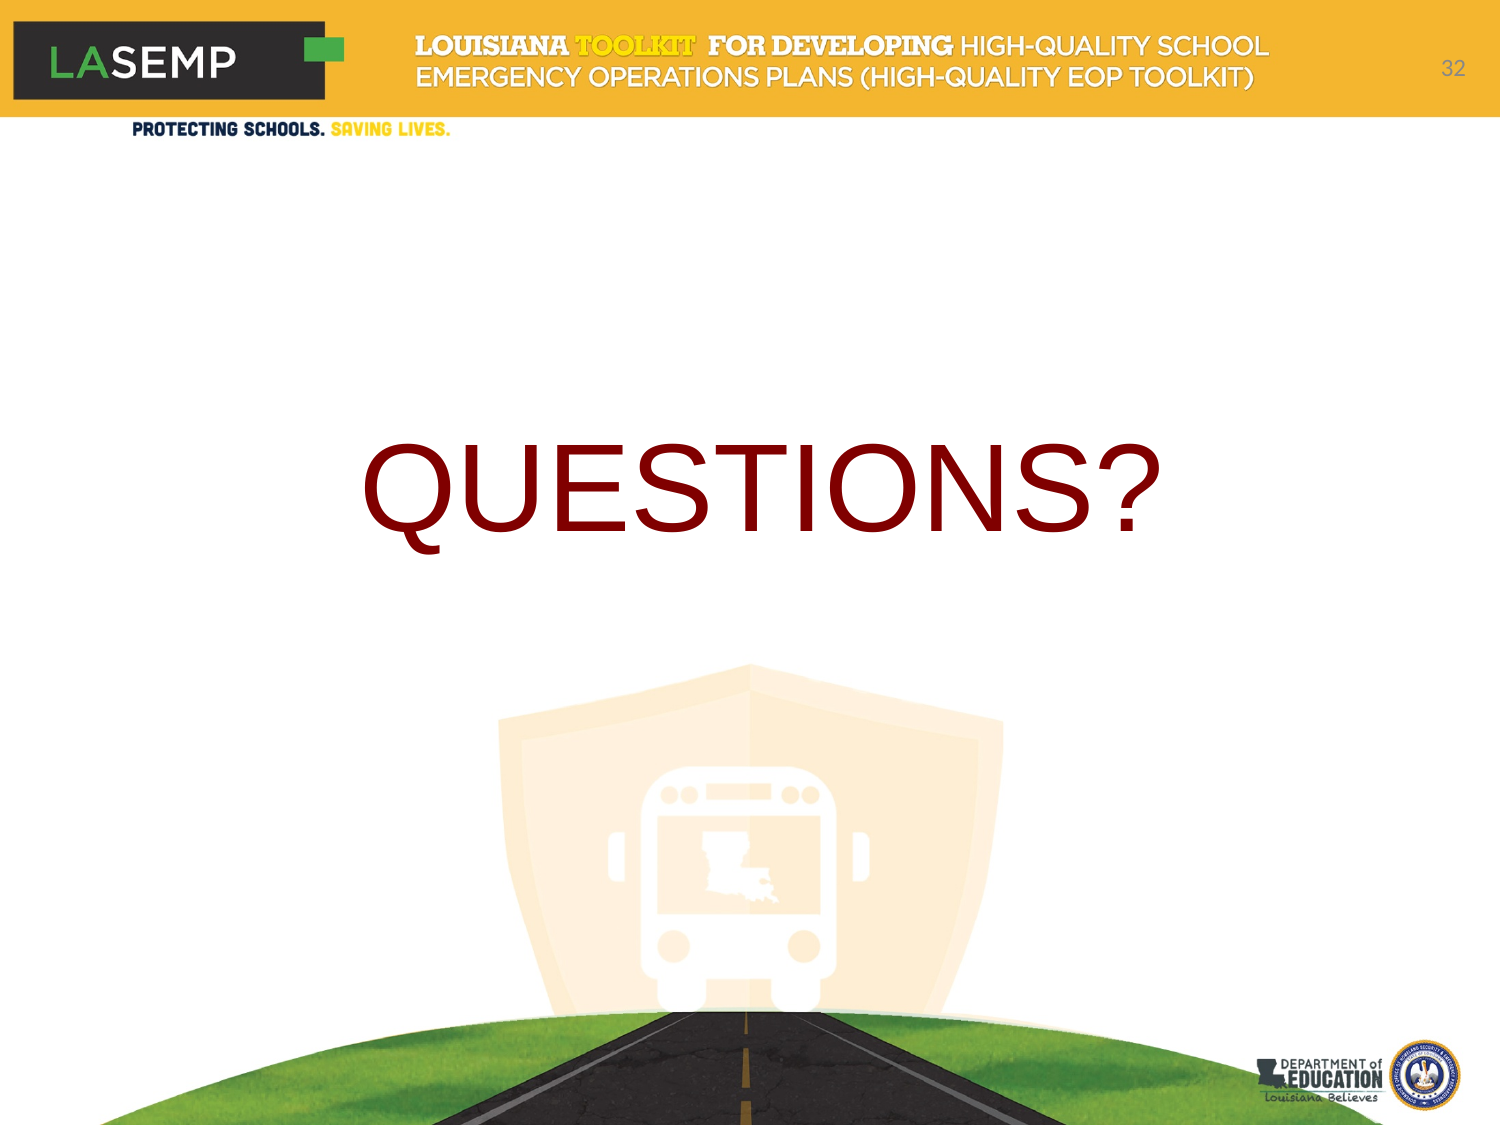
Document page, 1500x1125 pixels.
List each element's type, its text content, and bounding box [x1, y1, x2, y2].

picture [0, 0, 1500, 1125]
title QUESTIONS? [87, 387, 1438, 575]
slide_number 32 [1131, 36, 1482, 97]
